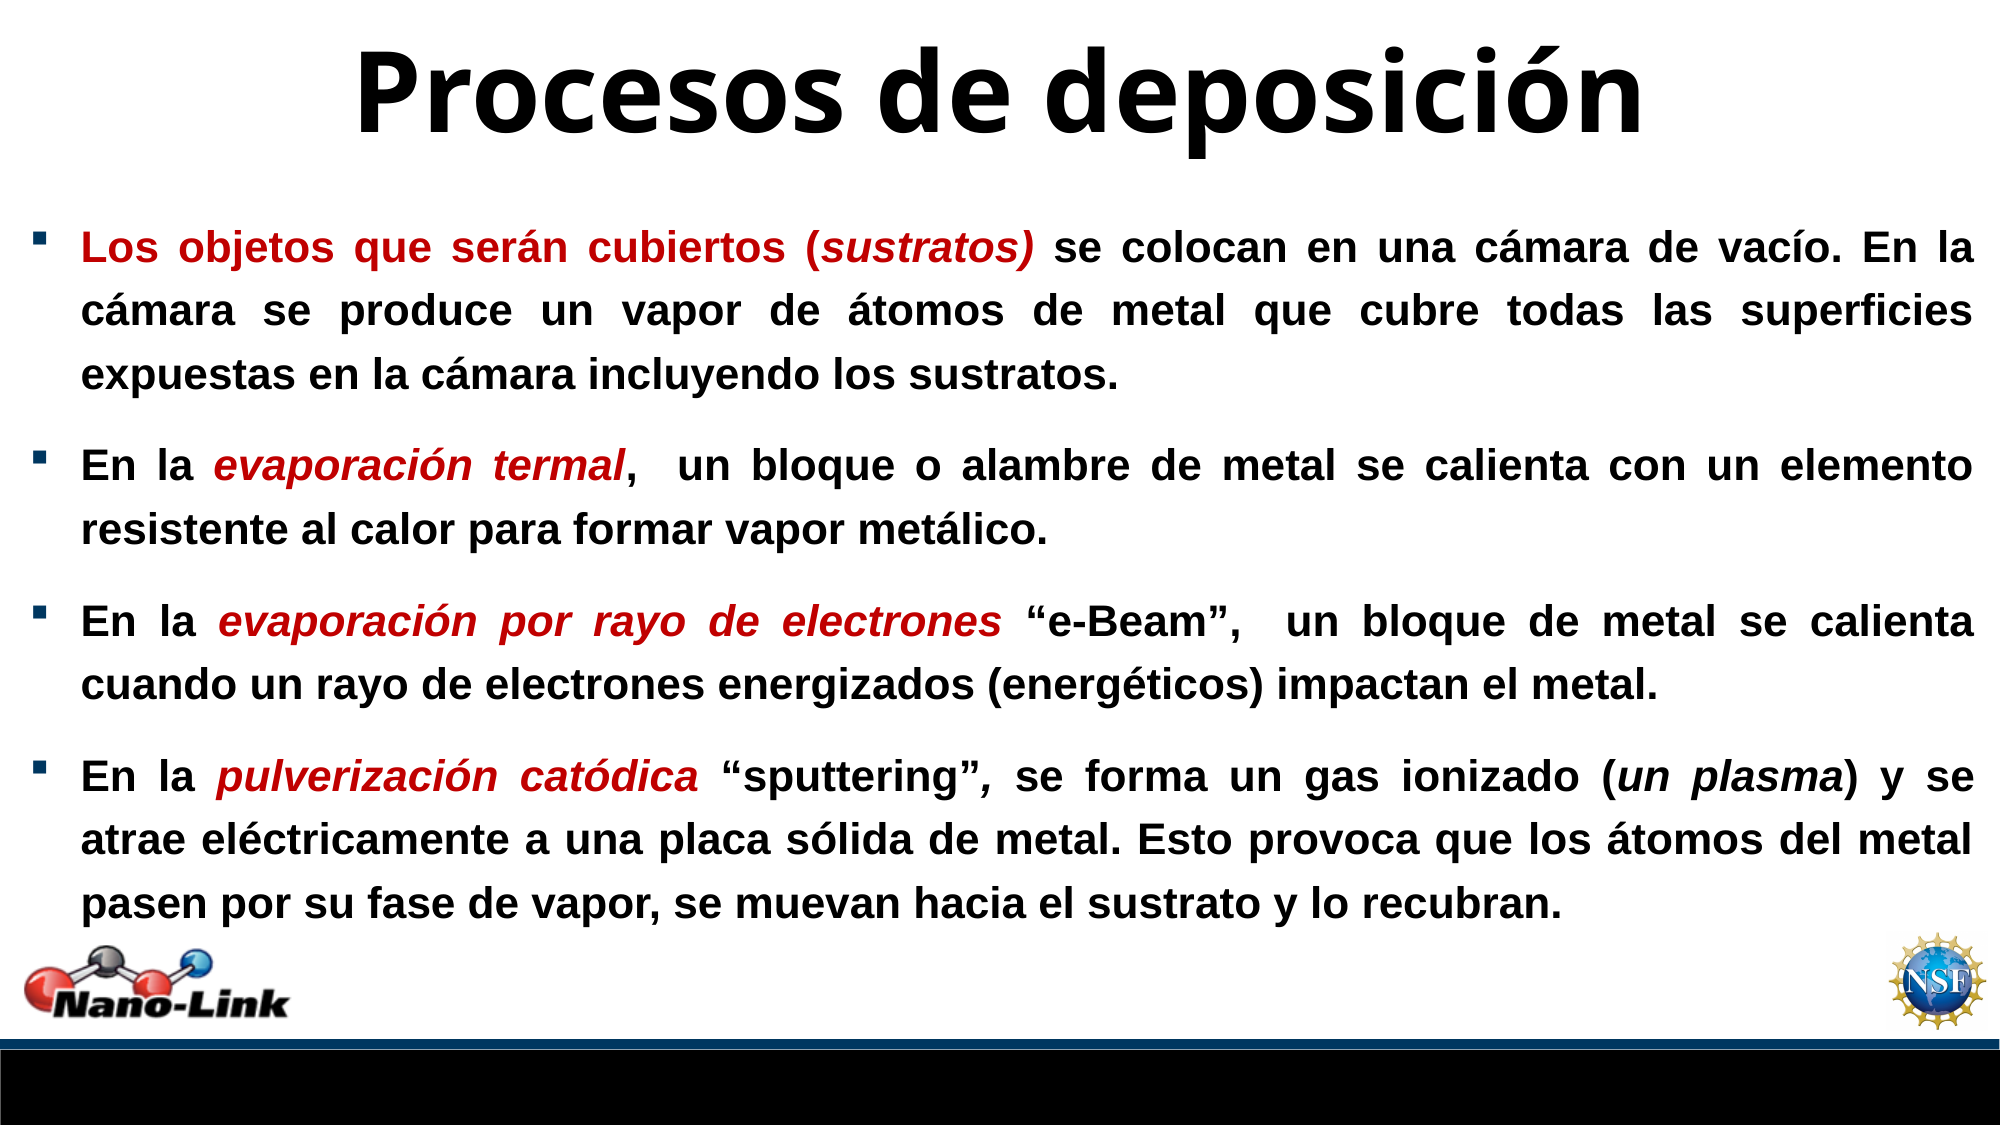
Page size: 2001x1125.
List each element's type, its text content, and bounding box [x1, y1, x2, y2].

picture [1886, 931, 1988, 1032]
picture [16, 935, 305, 1032]
text_box Procesos de deposición [0, 24, 2000, 150]
text_box Los objetos que serán cubiertos (sustratos) se colocan en una cámara de vacío. En la cámara se produce un vapor de átomos de metal que cubre todas las superficies expuestas en la cámara incluyendo los sustratos. En la evaporación termal, un bloque o alambre de metal se calienta con un elemento resistente al calor para formar vapor metálico. En la evaporación por rayo de electrones “e-Beam”, un bloque de metal se calienta cuando un rayo de electrones energizados (energéticos) impactan el metal. En la pulverización catódica “sputtering”, se forma un gas ionizado (un plasma) y se atrae eléctricamente a una placa sólida de metal. Esto provoca que los átomos del metal pasen por su fase de vapor, se muevan hacia el sustrato y lo recubran. [29, 199, 1975, 938]
